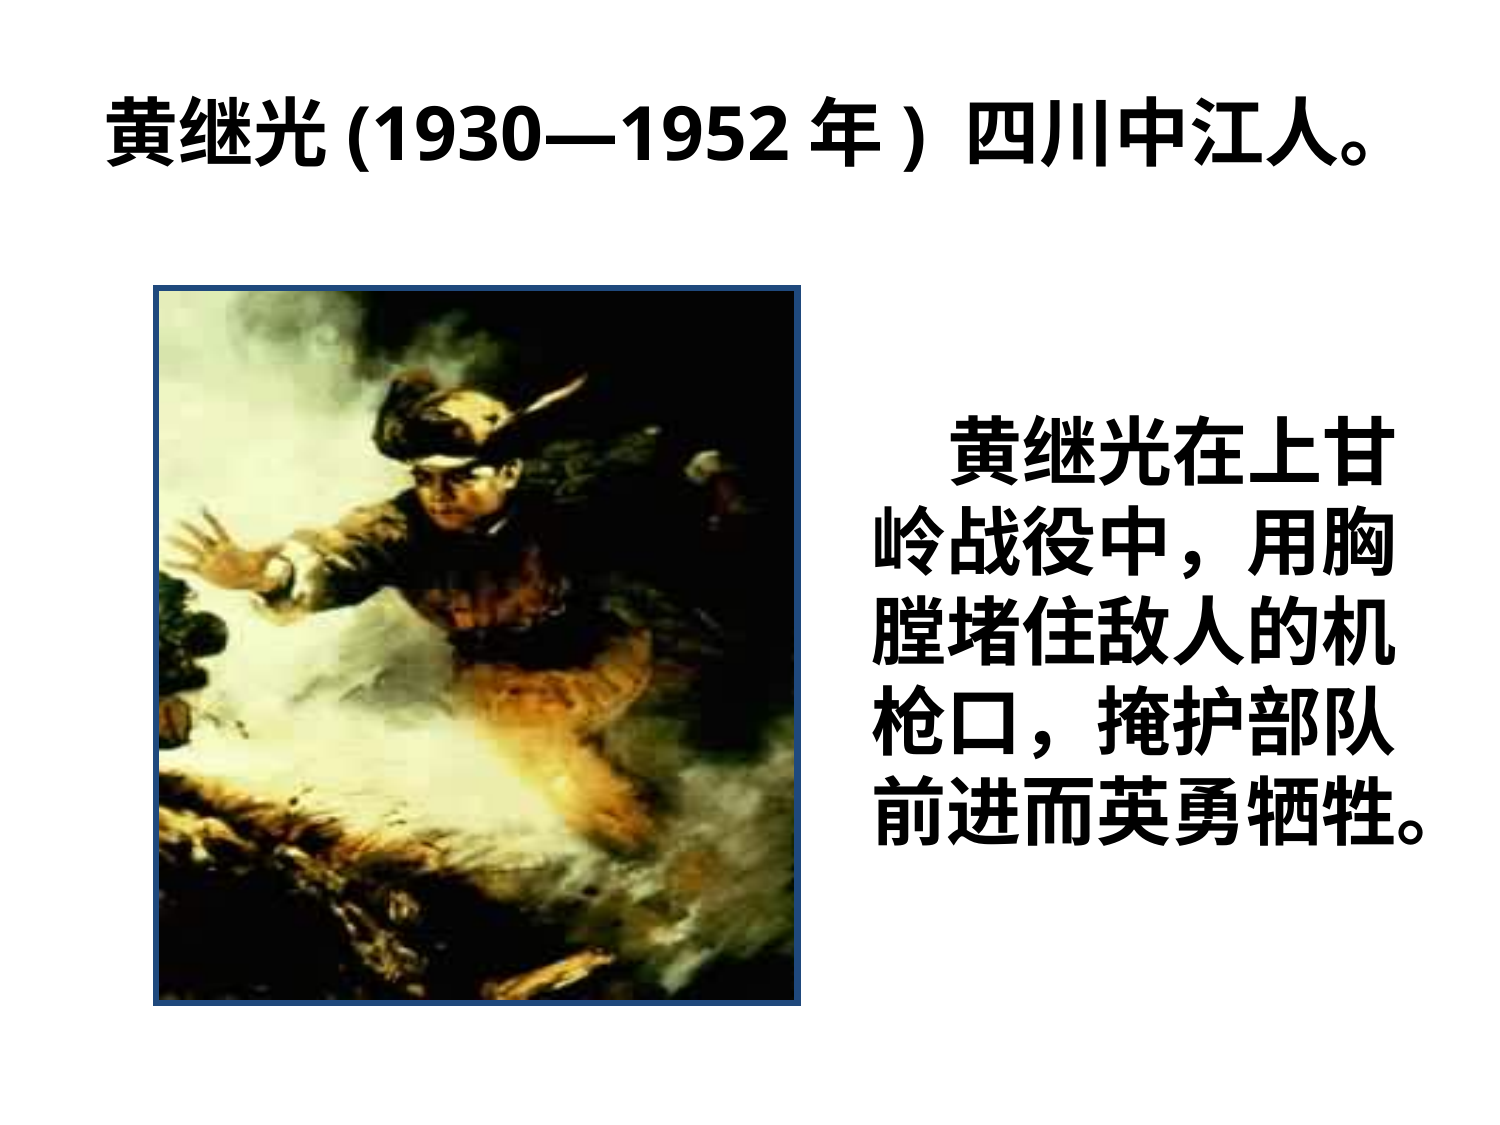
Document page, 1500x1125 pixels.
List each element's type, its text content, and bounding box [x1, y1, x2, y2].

text_box 黄继光(1930—1952年) 四川中江人。 [88, 78, 1412, 183]
text_box 黄继光在上甘岭战役中，用胸膛堵住敌人的机枪口，掩护部队前进而英勇牺牲。 [856, 397, 1414, 862]
picture [159, 290, 795, 1000]
